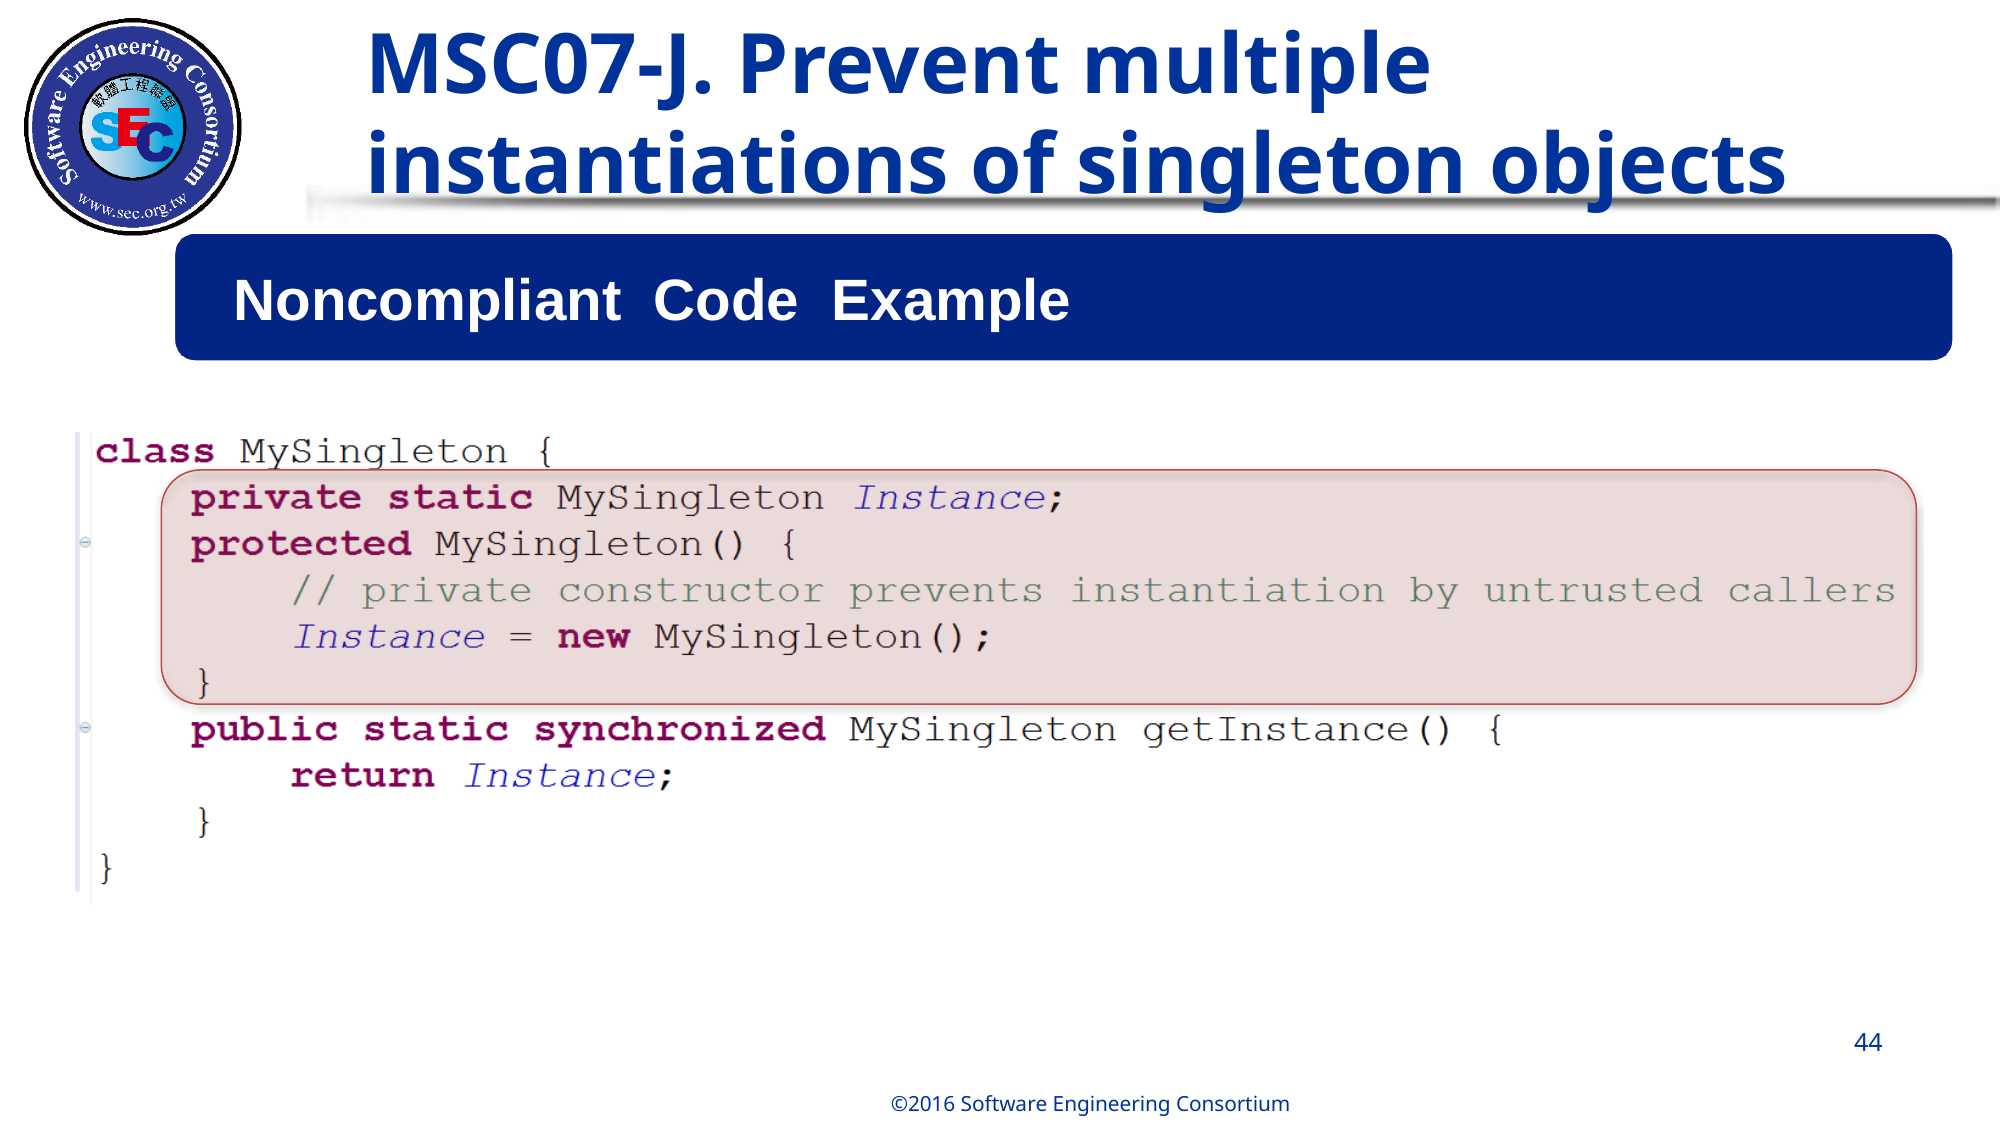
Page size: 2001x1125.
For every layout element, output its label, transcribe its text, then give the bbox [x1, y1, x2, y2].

title MSC07-J. Prevent multiple instantiations of singleton objects [350, 42, 2000, 179]
picture [306, 184, 2000, 223]
slide_number ‹#› [1481, 1019, 1898, 1094]
picture [74, 432, 1917, 906]
picture [0, 0, 265, 259]
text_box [172, 231, 1955, 363]
